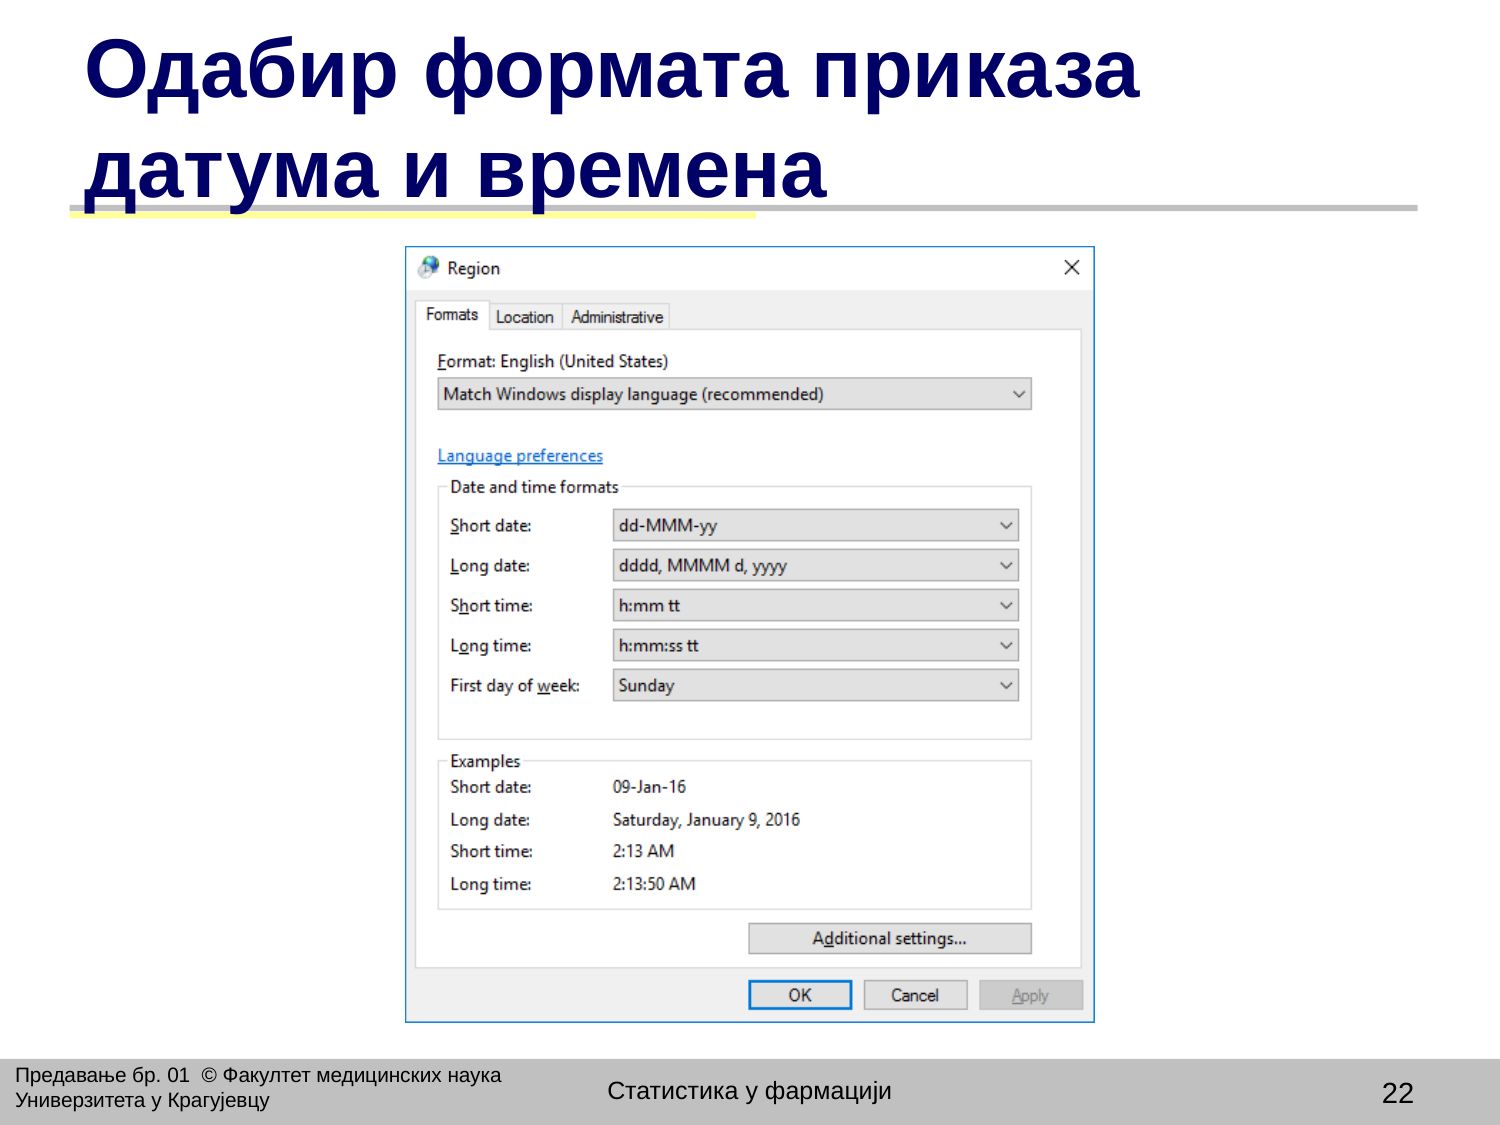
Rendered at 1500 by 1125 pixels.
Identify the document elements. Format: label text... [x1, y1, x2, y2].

title Одабир формата приказа датума и времена [69, 19, 1426, 208]
slide_number Предавање бр. 01 © Факултет медицинских наука Универзитета у Крагујевцу [0, 1053, 614, 1108]
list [404, 246, 1096, 1023]
footer Статистика у фармацији [512, 1066, 988, 1125]
slide_number 22 [1079, 1066, 1430, 1125]
